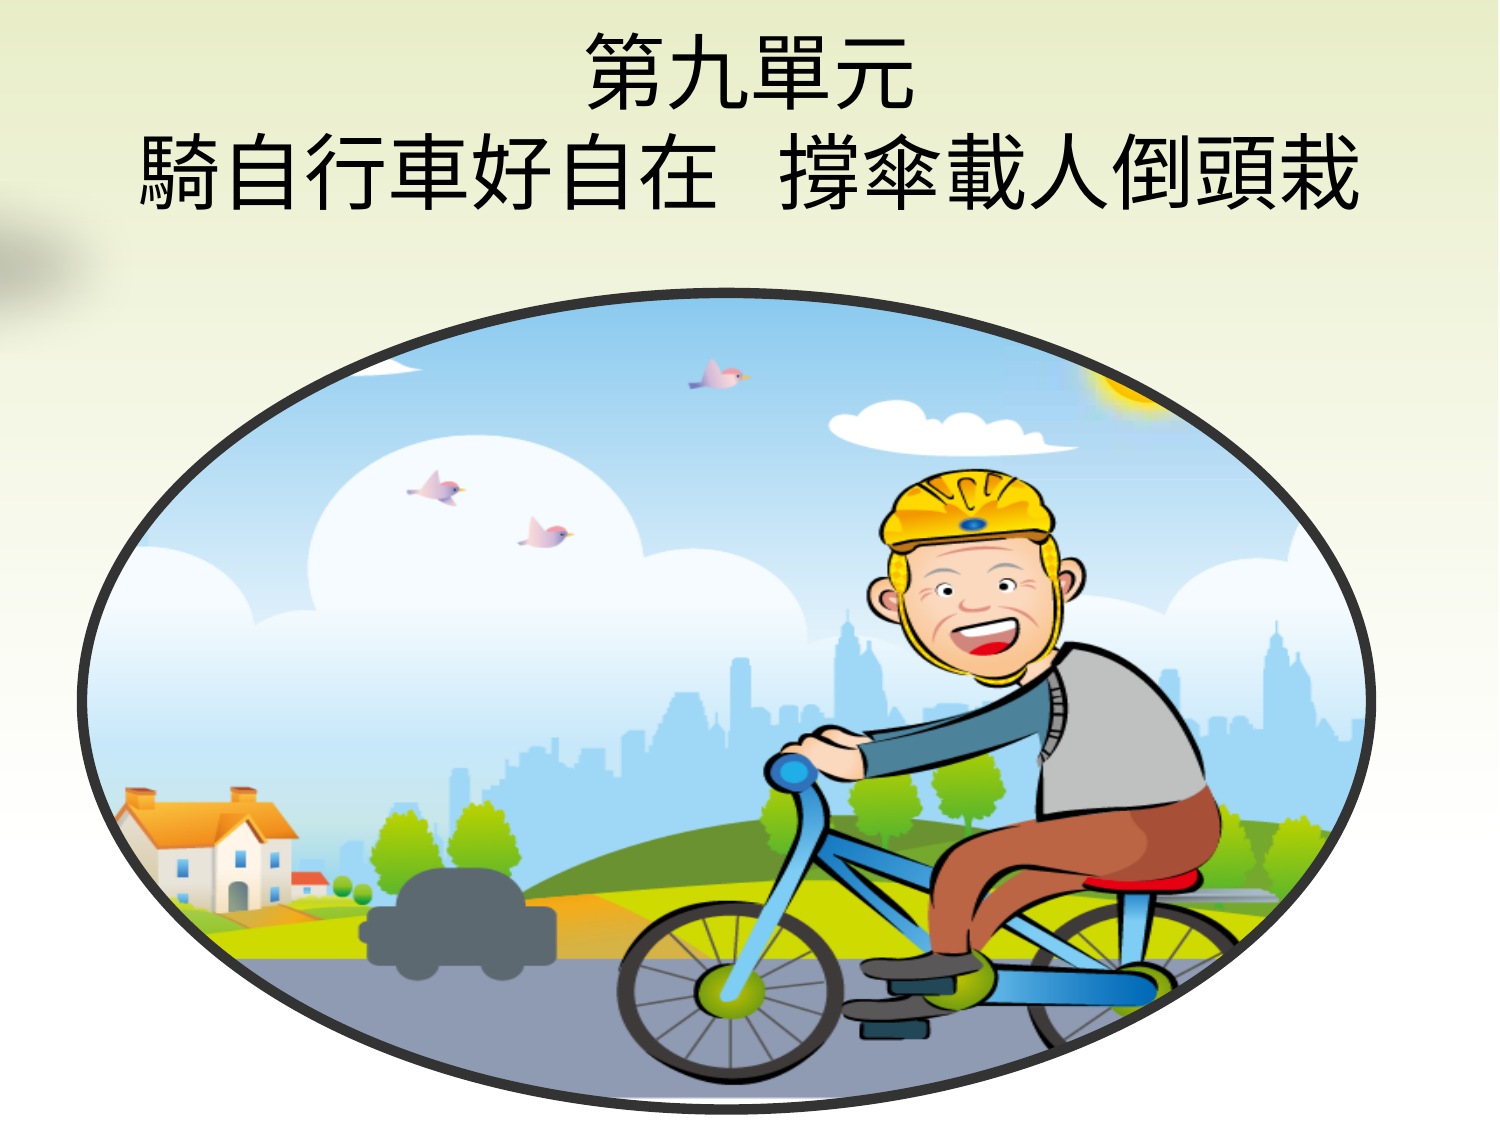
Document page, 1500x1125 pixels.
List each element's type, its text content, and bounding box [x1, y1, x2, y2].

title 第九單元 騎自行車好自在 撐傘載人倒頭栽 [112, 0, 1388, 242]
picture [0, 0, 1500, 1125]
